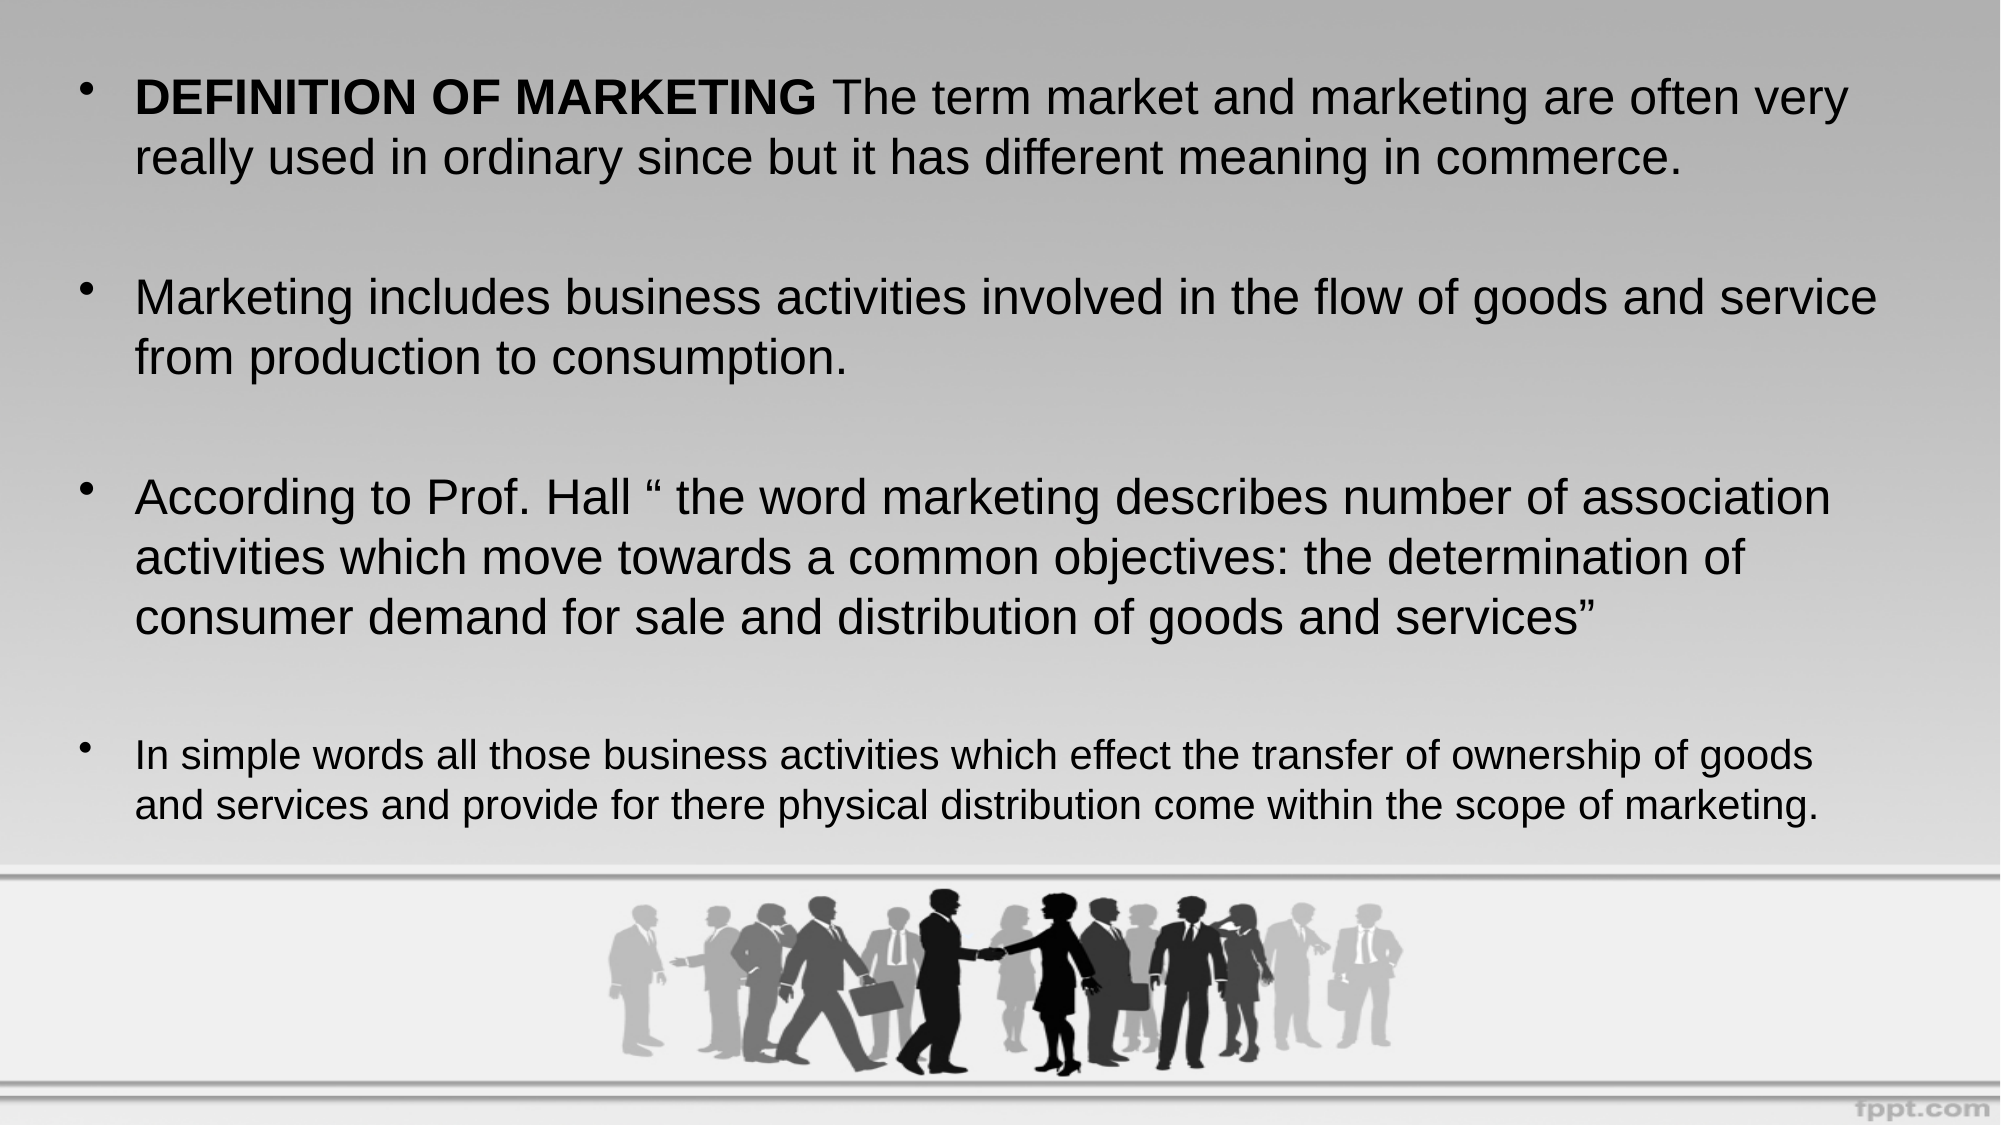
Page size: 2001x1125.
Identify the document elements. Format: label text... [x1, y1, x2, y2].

picture [0, 0, 2001, 1125]
list DEFINITION OF MARKETING The term market and marketing are often very really used in ordinary since but it has different meaning in commerce. Marketing includes business activities involved in the flow of goods and service from production to consumption. According to Prof. Hall “ the word marketing describes number of association activities which move towards a common objectives: the determination of consumer demand for sale and distribution of goods and services” In simple words all those business activities which effect the transfer of ownership of goods and services and provide for there physical distribution come within the scope of marketing. [63, 57, 1900, 1005]
